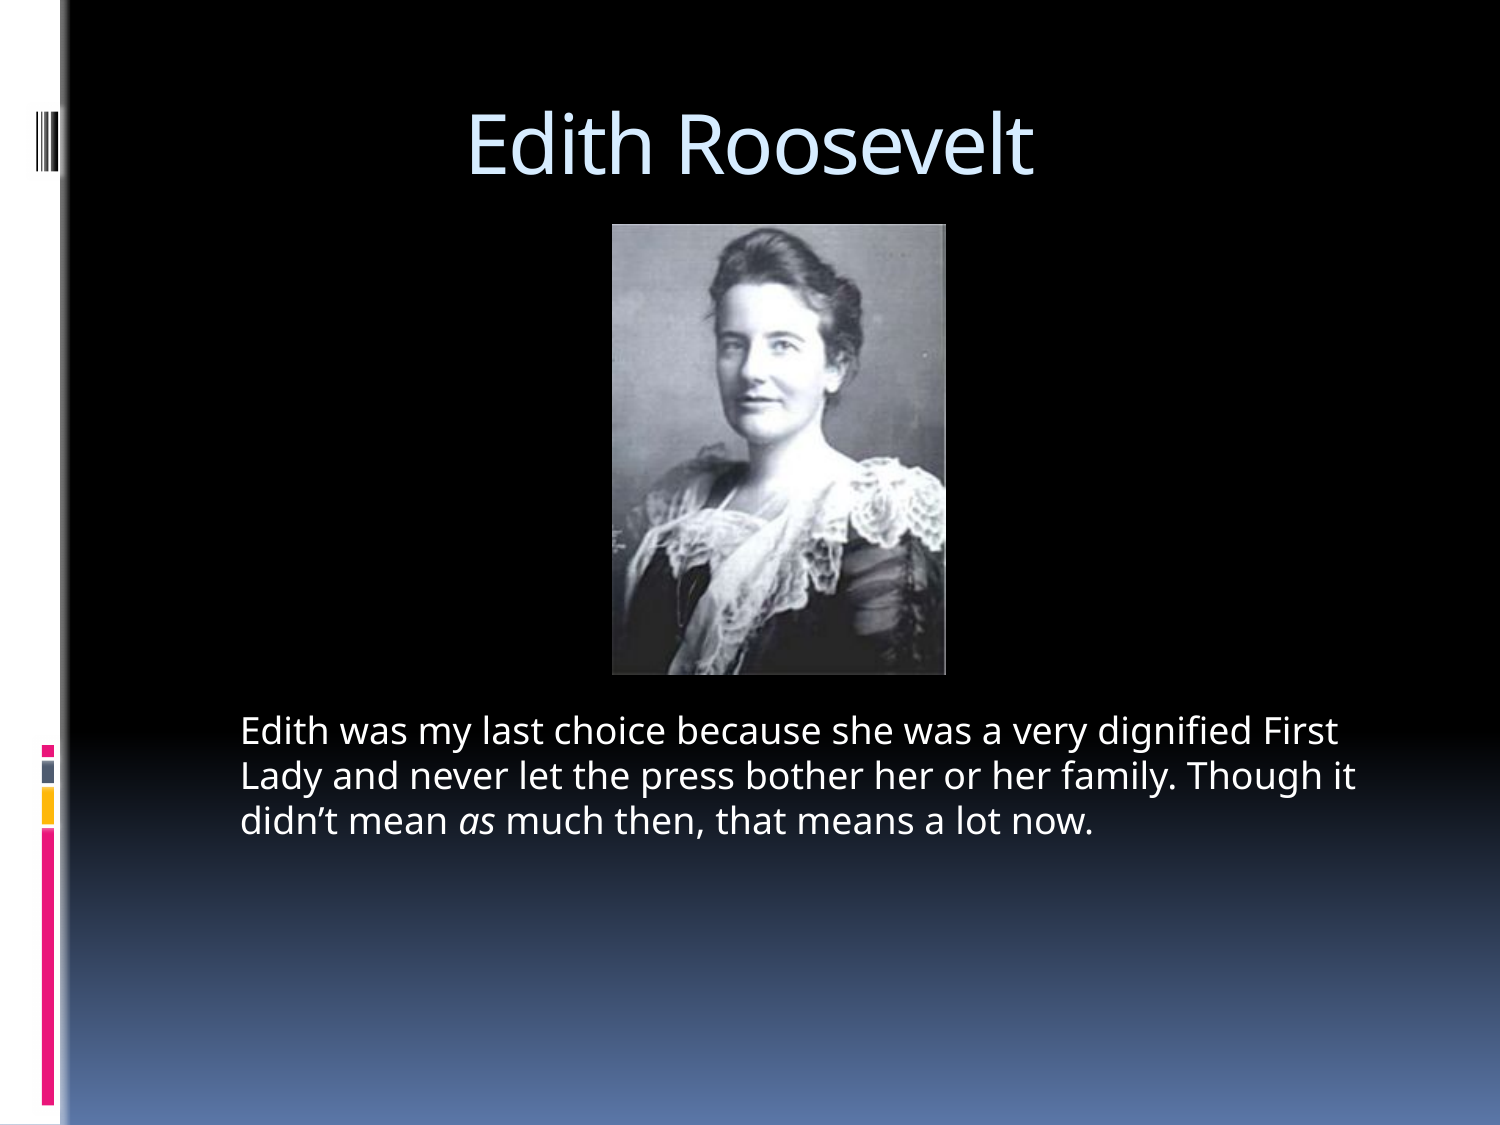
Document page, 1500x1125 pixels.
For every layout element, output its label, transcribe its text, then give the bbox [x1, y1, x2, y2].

text_box Edith was my last choice because she was a very dignified First Lady and never let the press bother her or her family. Though it didn’t mean as much then, that means a lot now. [225, 699, 1375, 850]
title Edith Roosevelt [150, 83, 1425, 234]
picture [611, 224, 946, 676]
